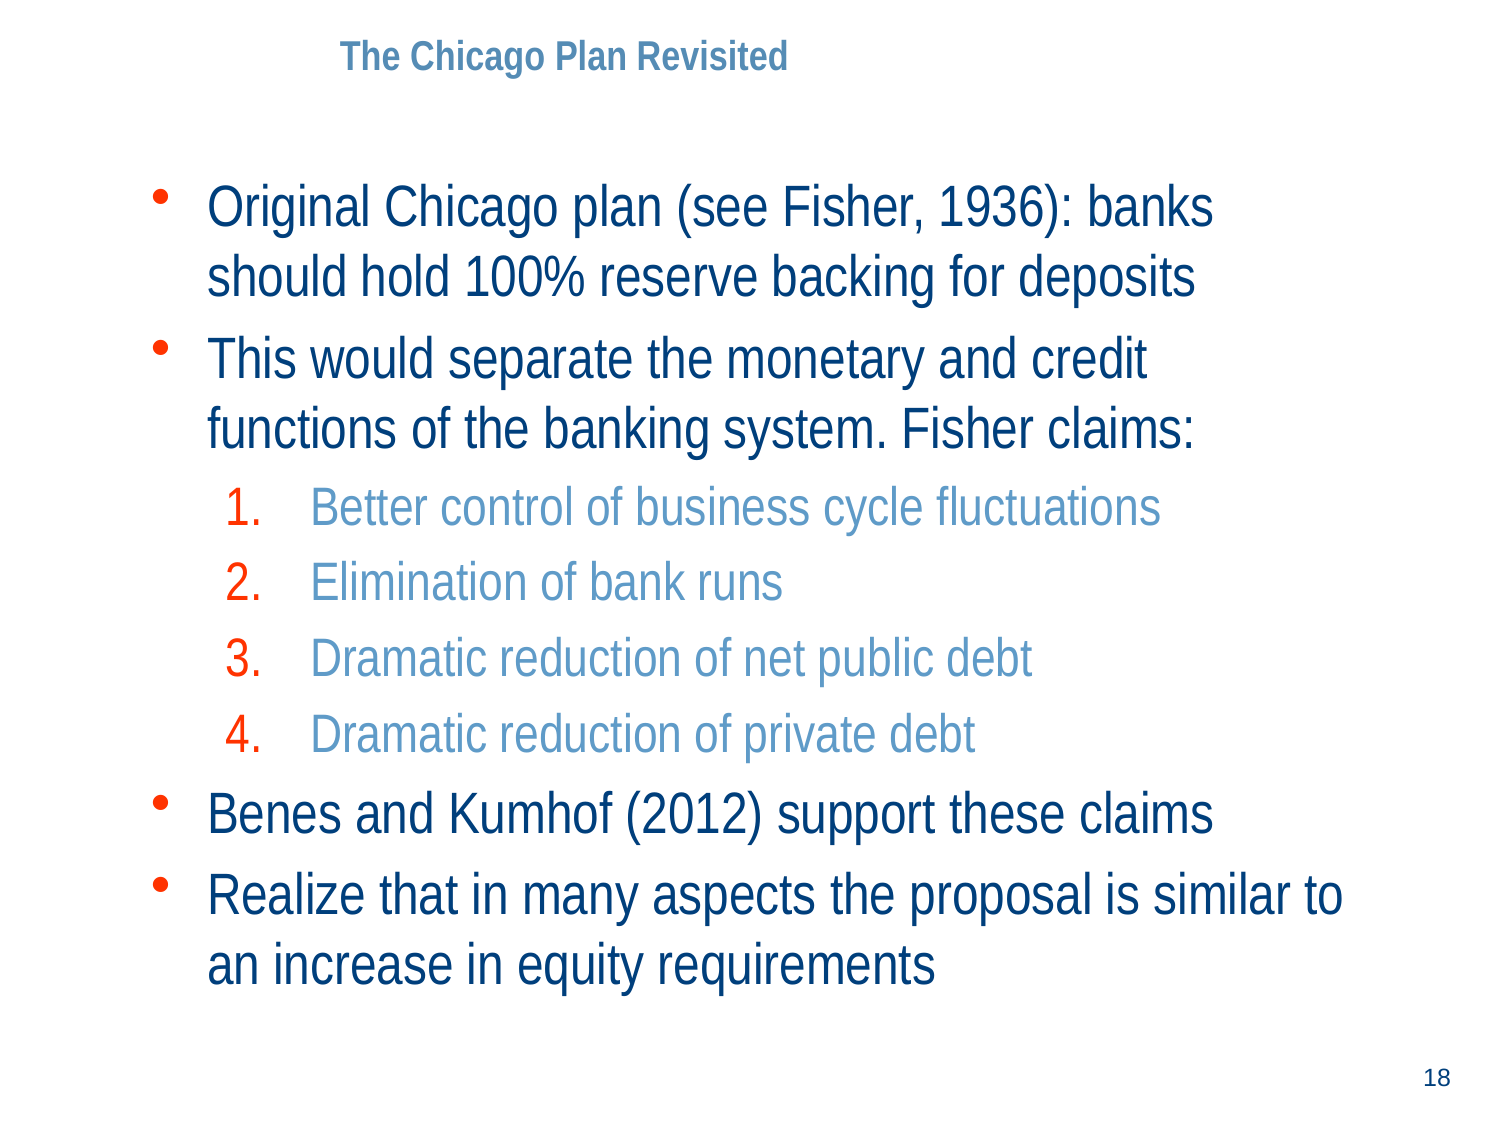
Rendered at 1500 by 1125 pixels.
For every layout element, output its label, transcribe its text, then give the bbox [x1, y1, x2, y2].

list Original Chicago plan (see Fisher, 1936): banks should hold 100% reserve backing for deposits This would separate the monetary and credit functions of the banking system. Fisher claims: Better control of business cycle fluctuations Elimination of bank runs Dramatic reduction of net public debt Dramatic reduction of private debt Benes and Kumhof (2012) support these claims Realize that in many aspects the proposal is similar to an increase in equity requirements [135, 160, 1365, 1024]
slide_number 18 [1116, 1047, 1467, 1107]
title The Chicago Plan Revisited [324, 12, 1294, 96]
